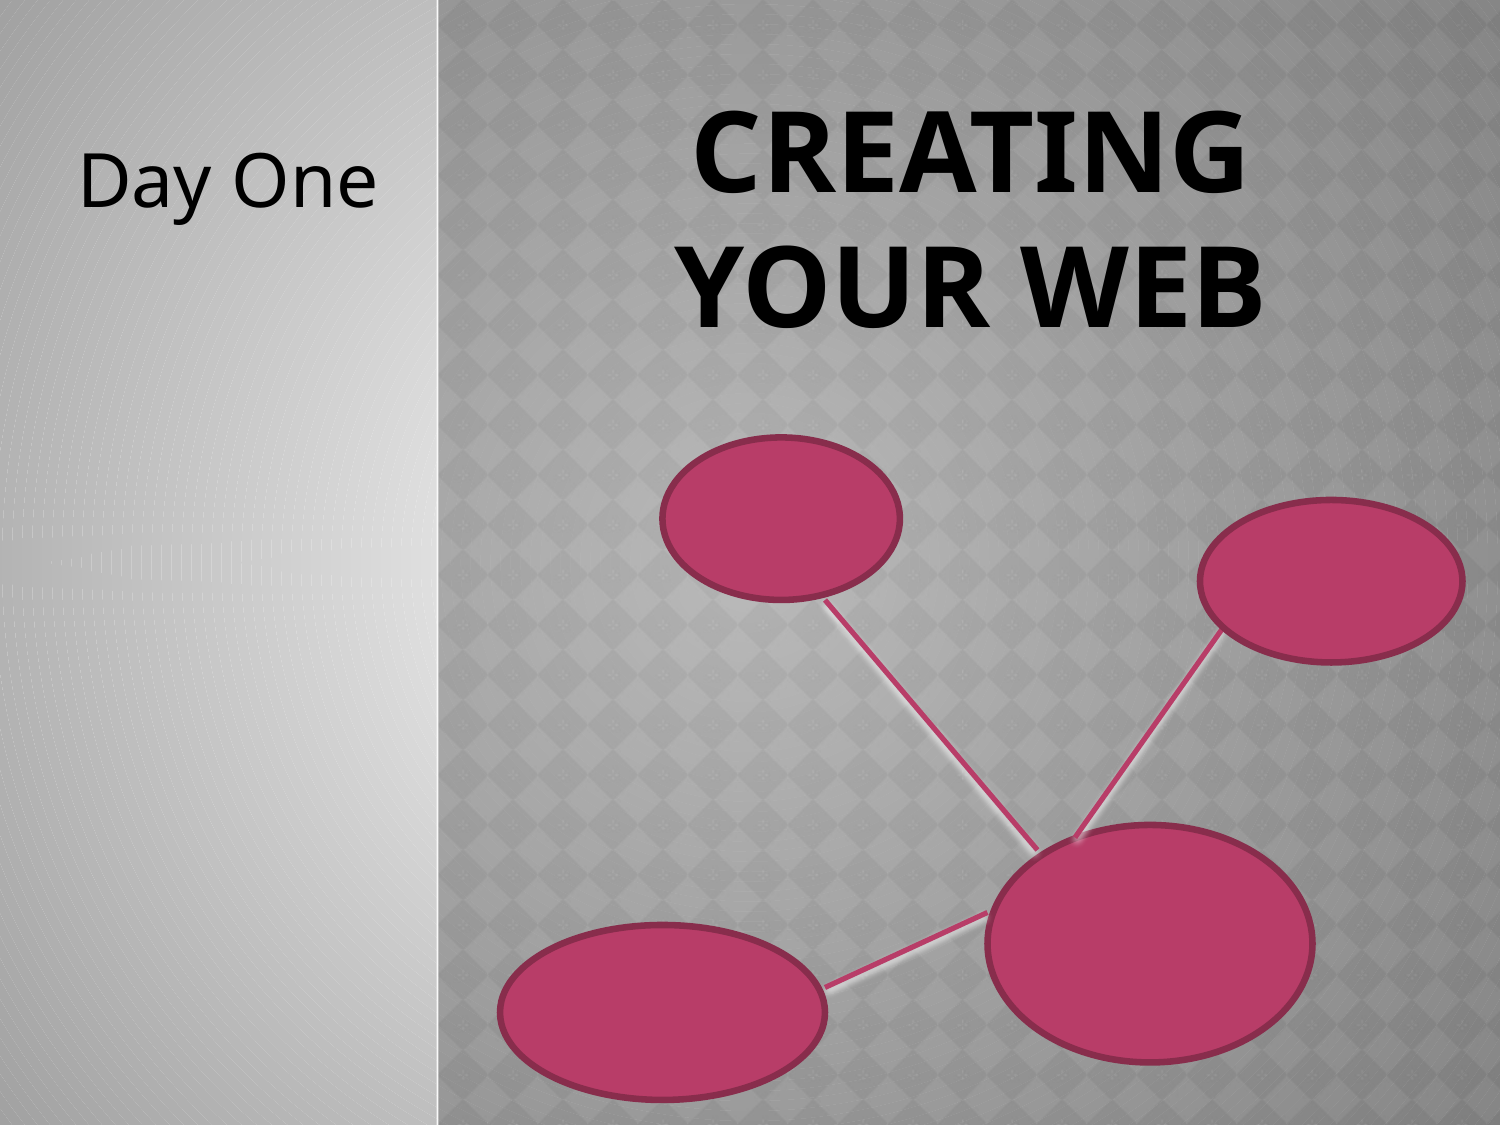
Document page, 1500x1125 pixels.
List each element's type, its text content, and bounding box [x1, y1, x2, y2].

text_box Day One [62, 124, 400, 230]
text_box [805, 618, 1057, 832]
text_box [824, 912, 988, 988]
text_box [989, 821, 1316, 1066]
text_box [1196, 496, 1466, 666]
title Creating your web [552, 87, 1390, 350]
text_box [659, 434, 904, 604]
text_box [496, 921, 829, 1104]
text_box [1043, 655, 1257, 807]
